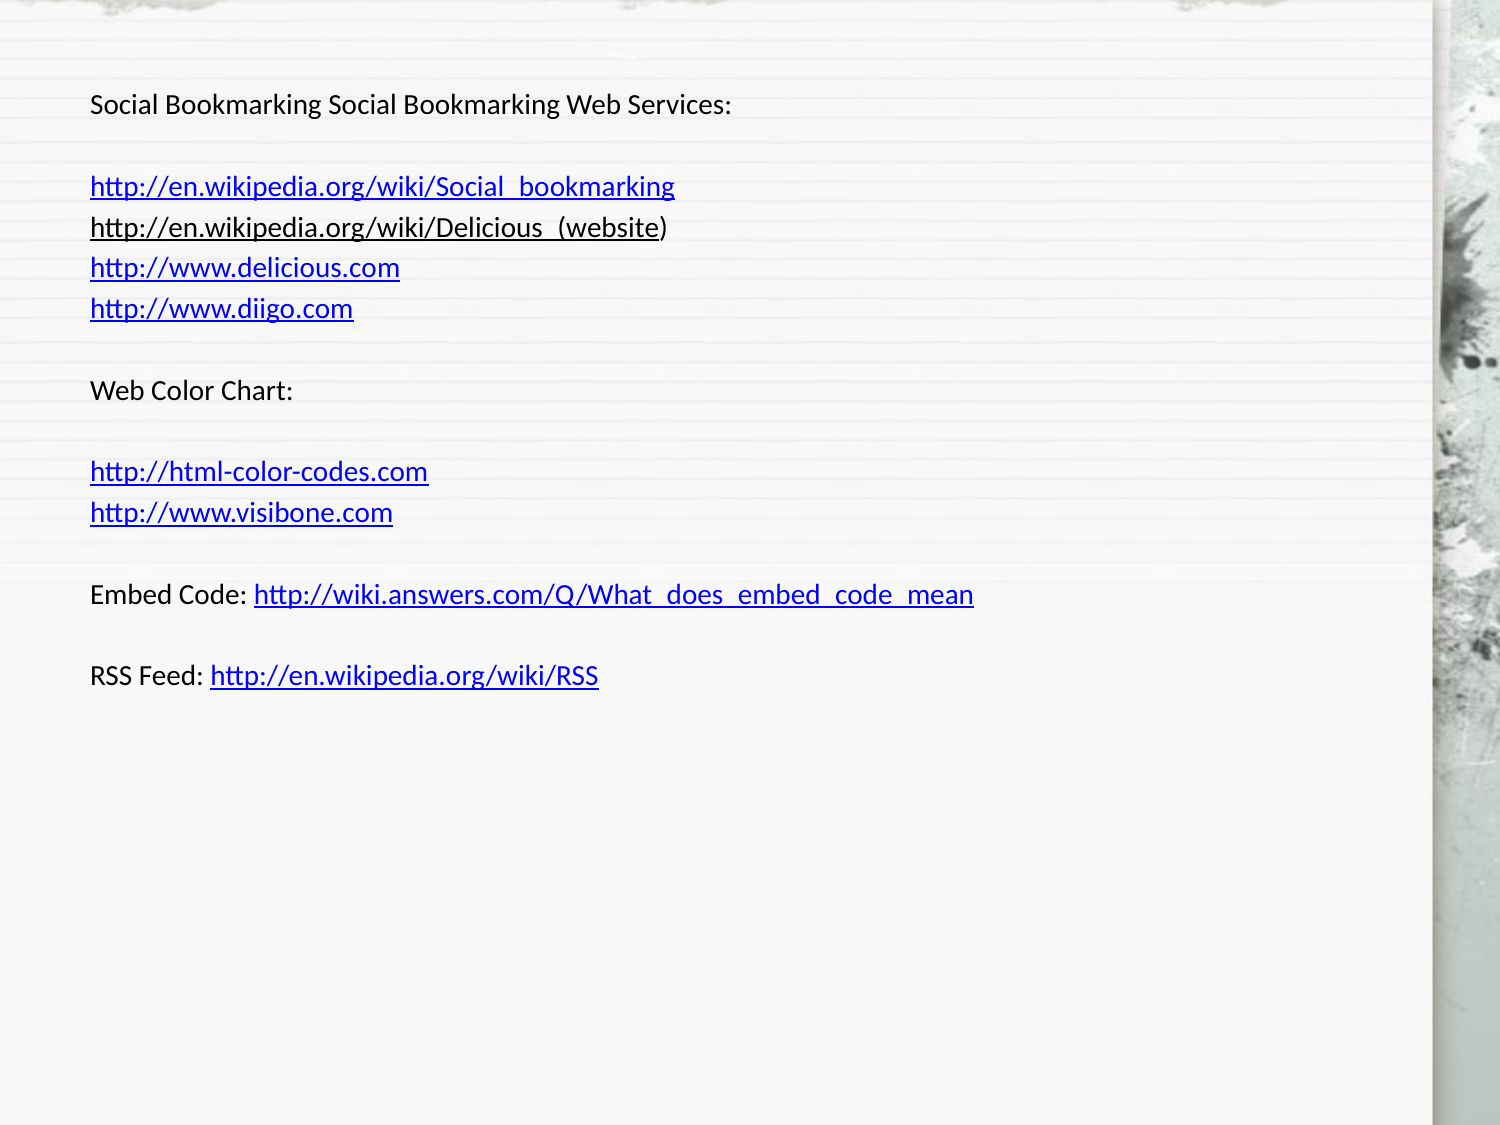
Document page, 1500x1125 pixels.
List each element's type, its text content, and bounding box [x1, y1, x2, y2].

picture [0, 0, 1500, 1125]
list Social Bookmarking Social Bookmarking Web Services: http://en.wikipedia.org/wiki/Social_bookmarking http://en.wikipedia.org/wiki/Delicious_(website) http://www.delicious.com http://www.diigo.com Web Color Chart: http://html-color-codes.com http://www.visibone.com Embed Code: http://wiki.answers.com/Q/What_does_embed_code_mean RSS Feed: http://en.wikipedia.org/wiki/RSS [74, 77, 1426, 1047]
